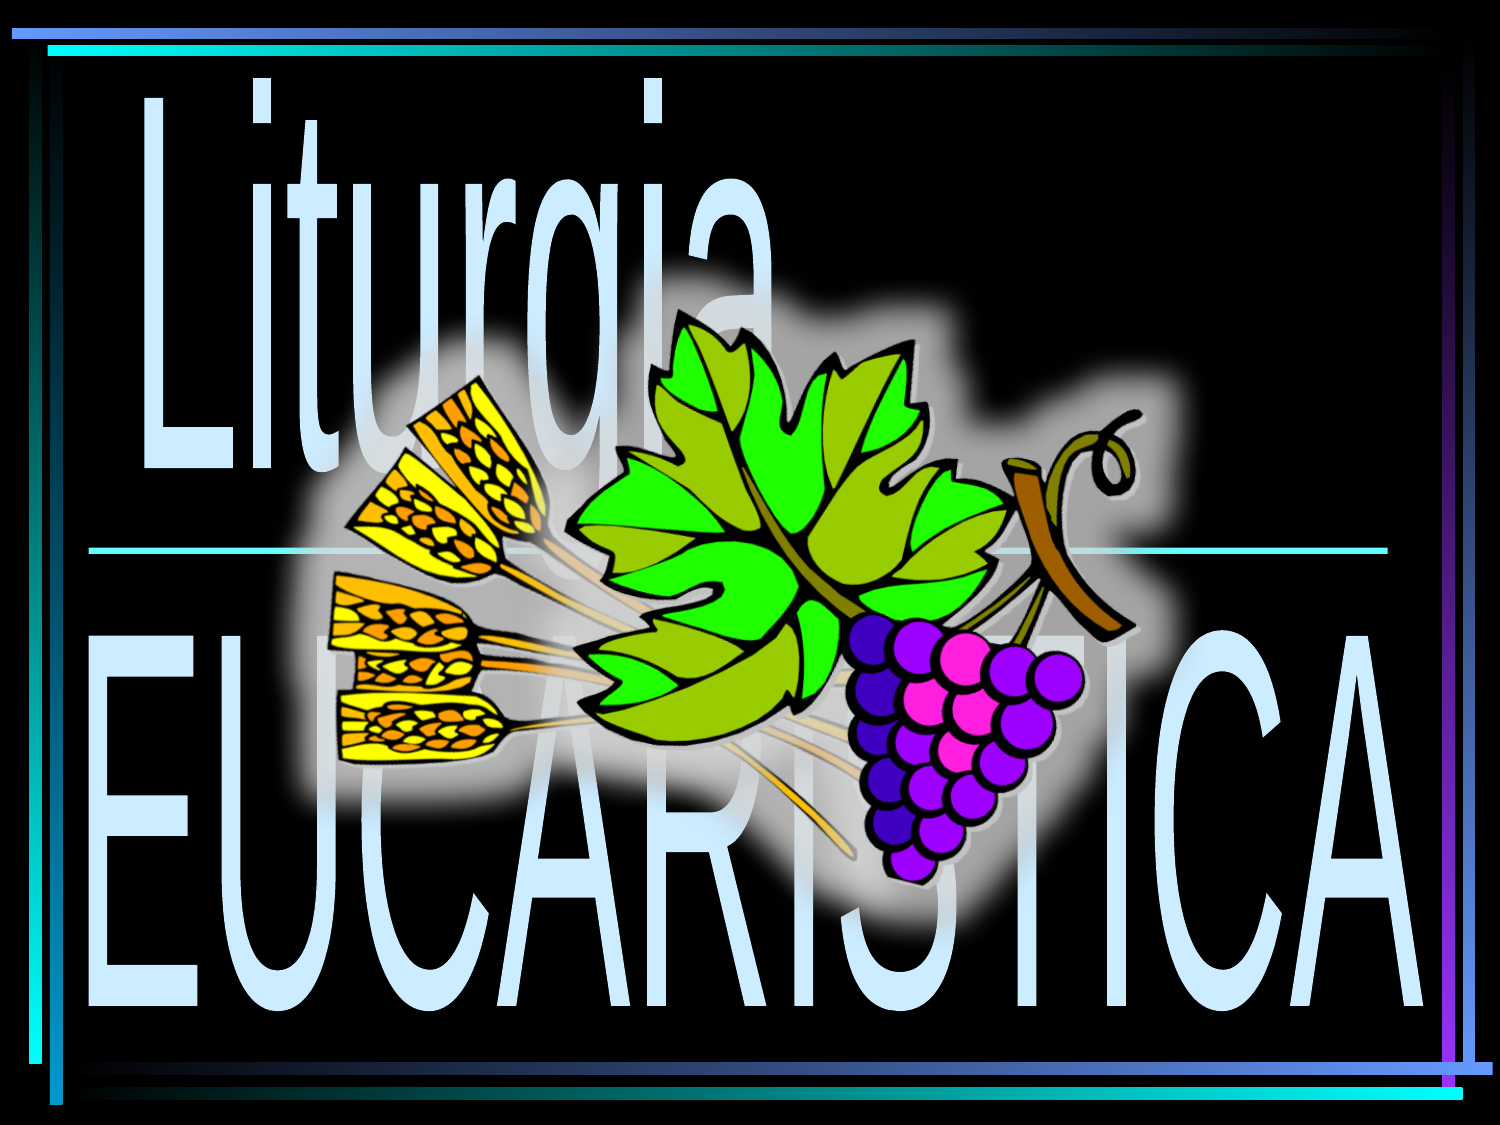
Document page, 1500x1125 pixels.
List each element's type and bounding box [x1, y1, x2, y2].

picture [571, 121, 748, 207]
picture [125, 255, 1203, 1124]
